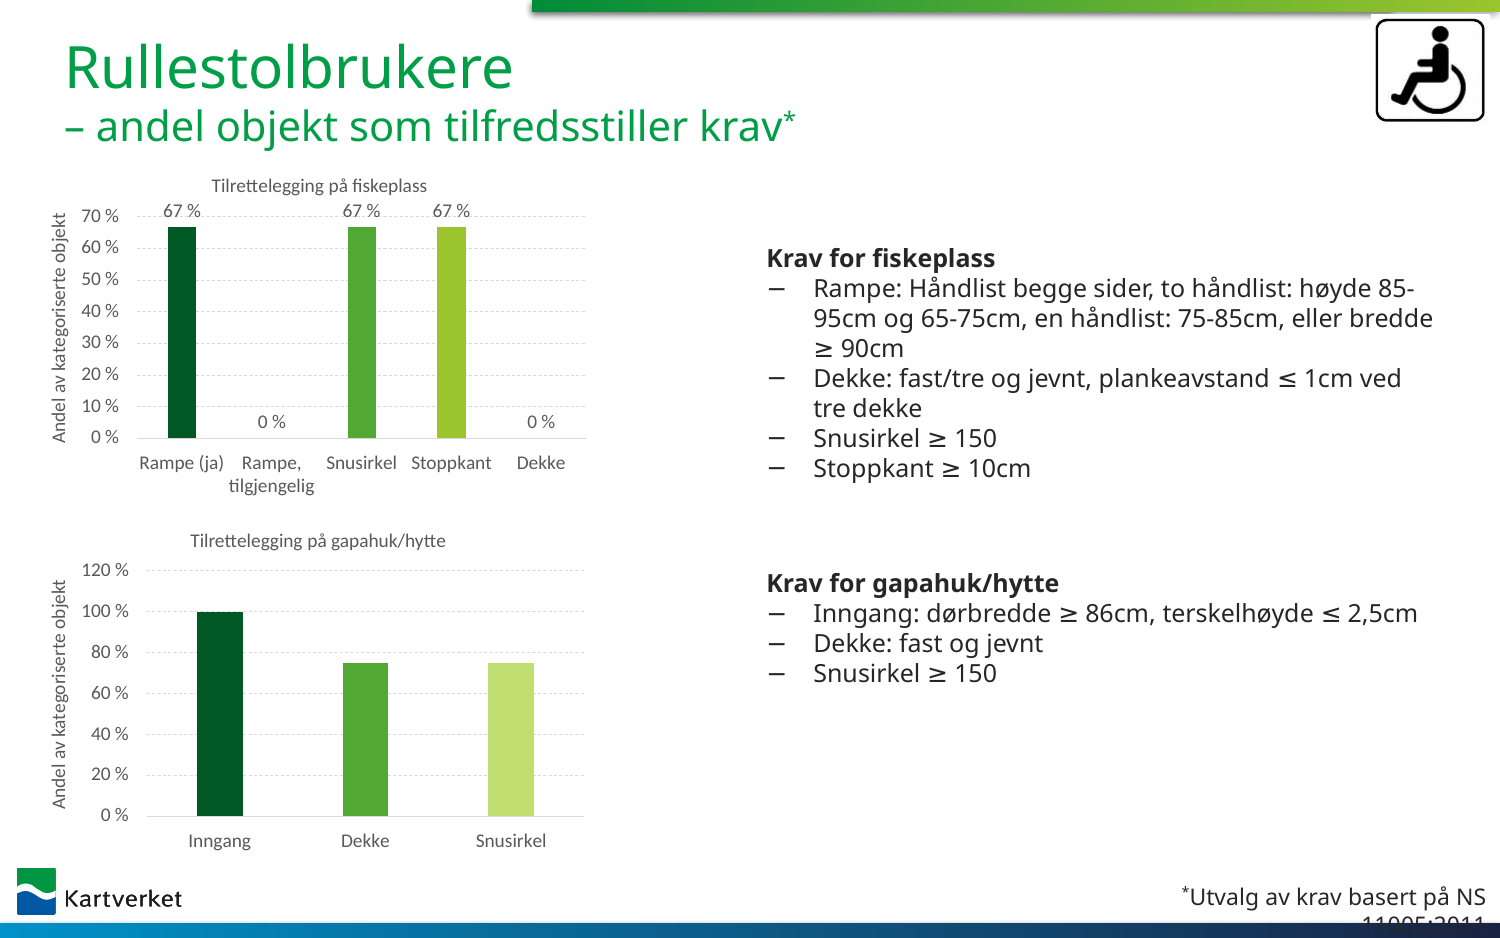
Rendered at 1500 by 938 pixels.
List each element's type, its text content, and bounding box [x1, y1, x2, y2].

text_box Rullestolbrukere – andel objekt som tilfredsstiller krav* [49, 29, 1431, 158]
text_box *Utvalg av krav basert på NS 11005:2011 [1068, 873, 1500, 938]
picture [1371, 13, 1491, 127]
picture [41, 520, 596, 859]
text_box Krav for gapahuk/hytte Inngang: dørbredde ≥ 86cm, terskelhøyde ≤ 2,5cm Dekke: fast og jevnt Snusirkel ≥ 150 [751, 560, 1452, 695]
picture [41, 166, 598, 505]
text_box Krav for fiskeplass Rampe: Håndlist begge sider, to håndlist: høyde 85-95cm og 65-75cm, en håndlist: 75-85cm, eller bredde ≥ 90cm Dekke: fast/tre og jevnt, plankeavstand ≤ 1cm ved tre dekke Snusirkel ≥ 150 Stoppkant ≥ 10cm [751, 235, 1452, 490]
